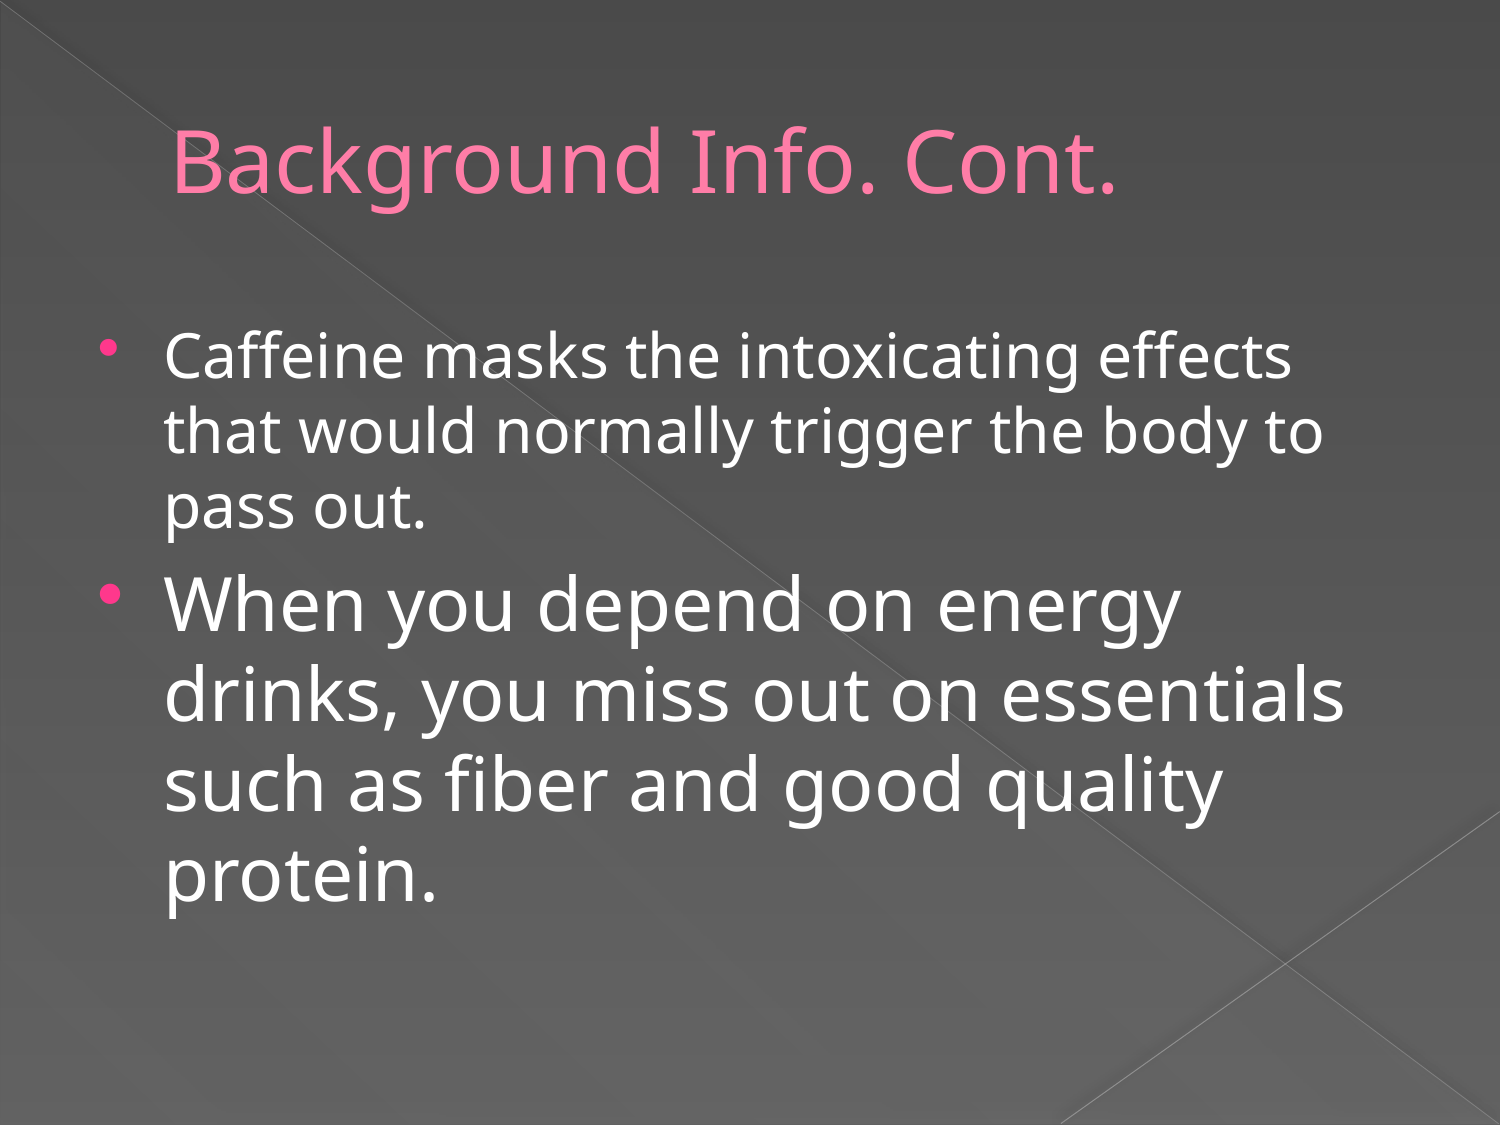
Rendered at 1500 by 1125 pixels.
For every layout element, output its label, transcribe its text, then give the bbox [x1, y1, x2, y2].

list Caffeine masks the intoxicating effects that would normally trigger the body to pass out. When you depend on energy drinks, you miss out on essentials such as fiber and good quality protein. [75, 308, 1425, 1059]
title Background Info. Cont. [75, 43, 1425, 274]
